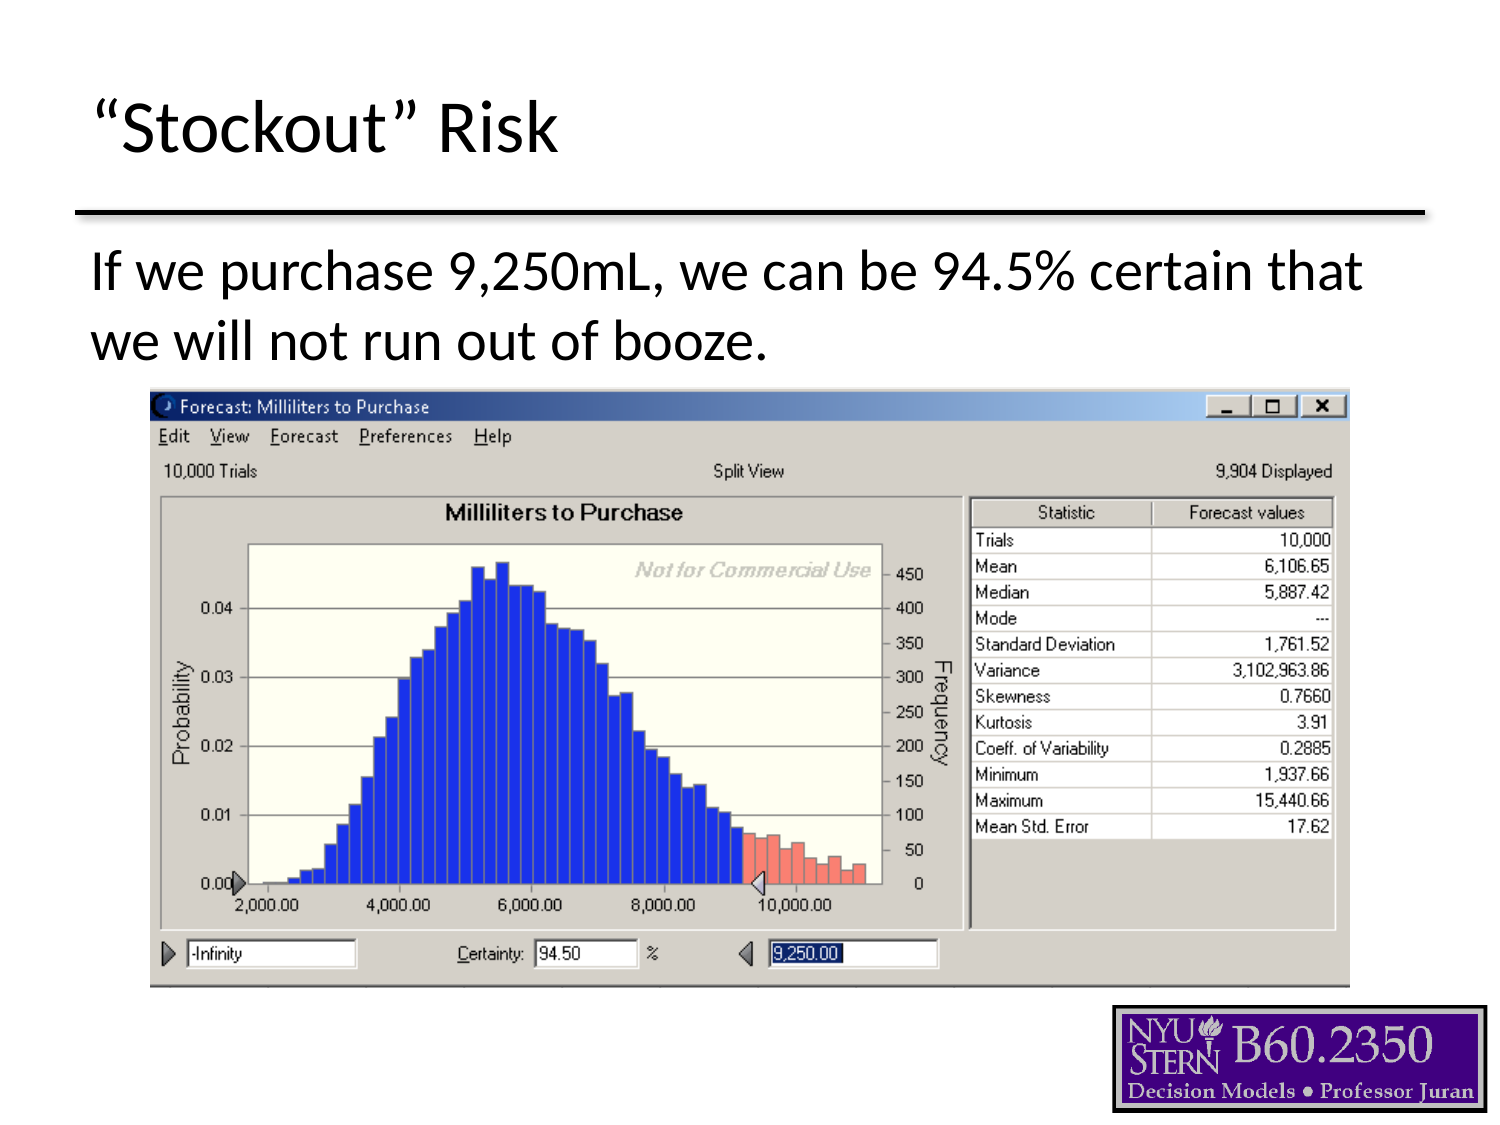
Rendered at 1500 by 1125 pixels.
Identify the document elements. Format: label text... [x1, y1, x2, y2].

picture [1112, 1005, 1488, 1113]
picture [149, 387, 1351, 988]
title “Stockout” Risk [75, 45, 1425, 200]
list If we purchase 9,250mL, we can be 94.5% certain that we will not run out of booze. [75, 224, 1425, 1013]
